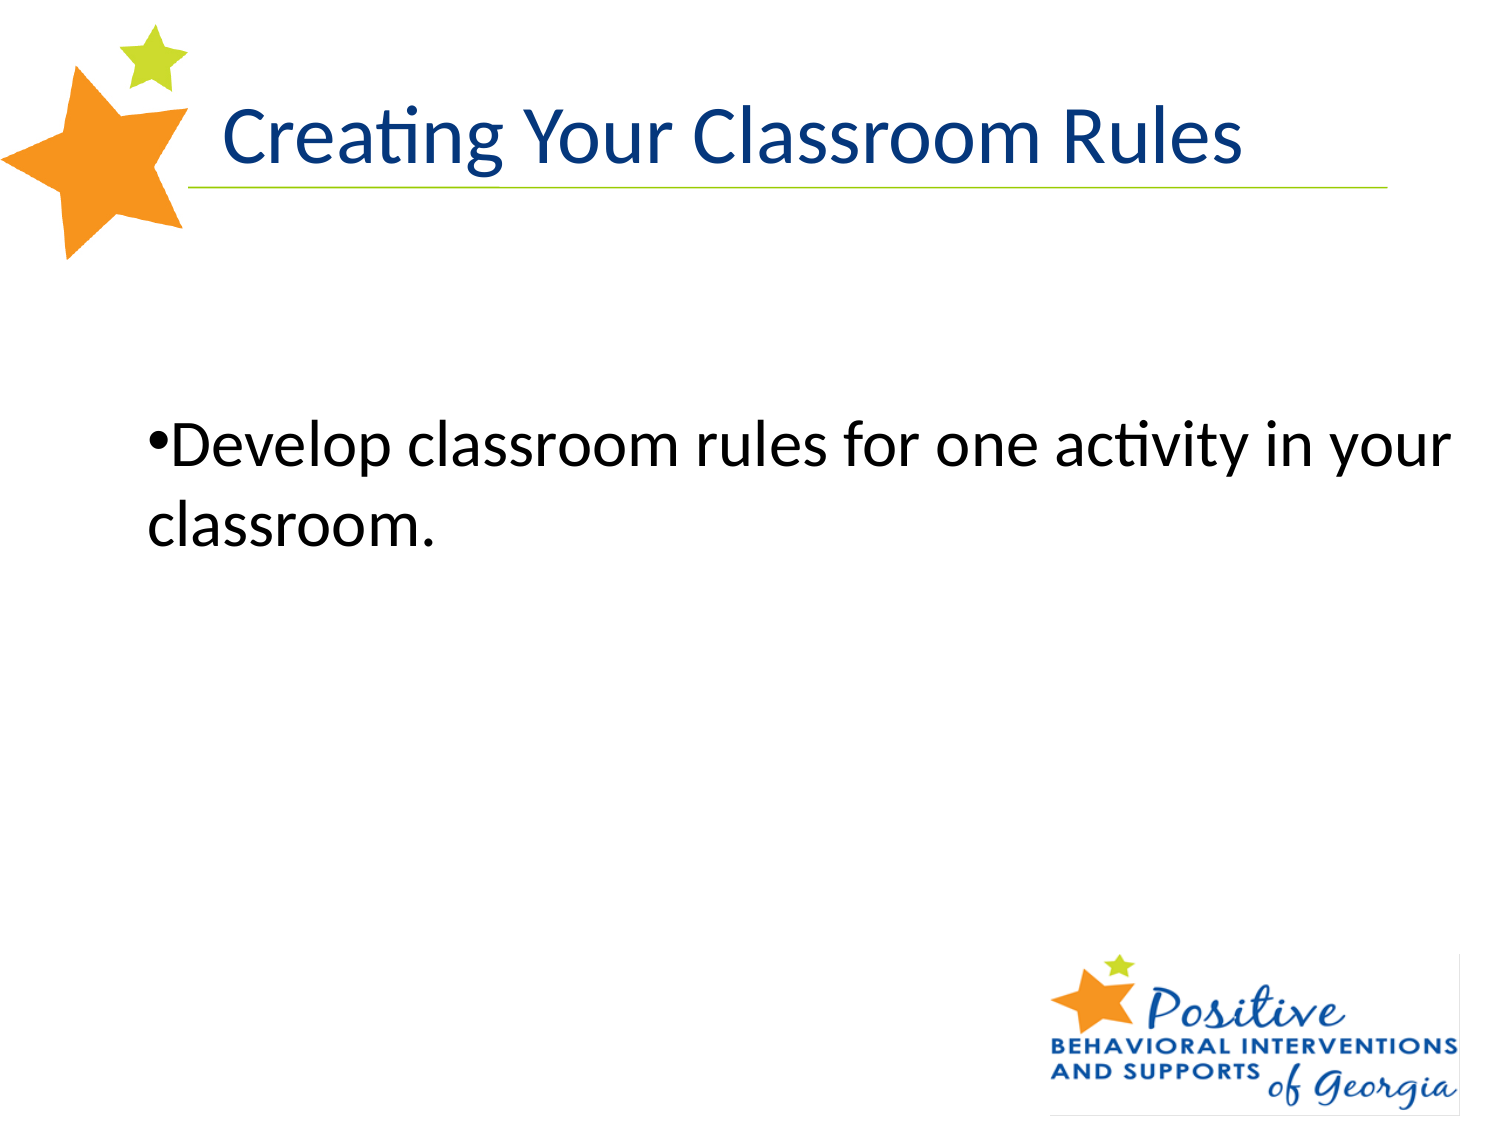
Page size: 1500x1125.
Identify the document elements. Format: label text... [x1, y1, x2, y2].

text_box Develop classroom rules for one activity in your classroom. [132, 312, 1484, 807]
title Creating Your Classroom Rules [207, 37, 1500, 188]
picture [0, 24, 188, 260]
picture [1050, 954, 1461, 1117]
